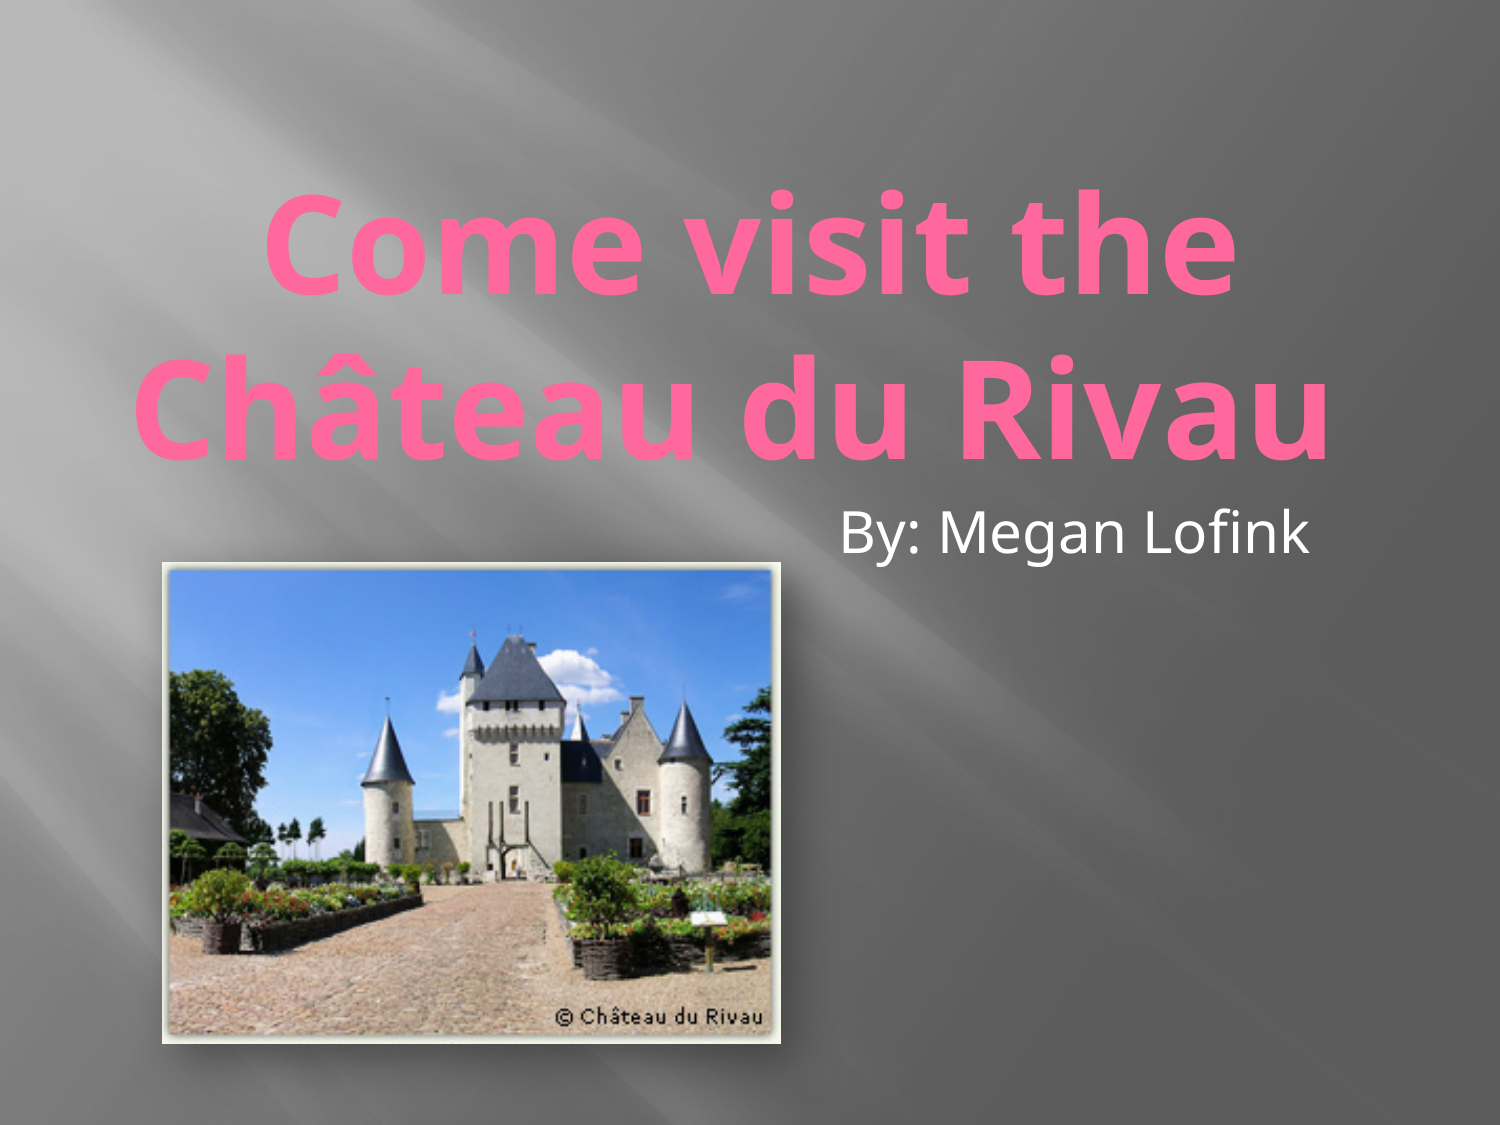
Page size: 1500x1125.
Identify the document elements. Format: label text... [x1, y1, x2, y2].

title Come visit the Château du Rivau [0, 137, 1500, 488]
list By: Megan Lofink [162, 487, 1325, 736]
picture [162, 562, 781, 1045]
